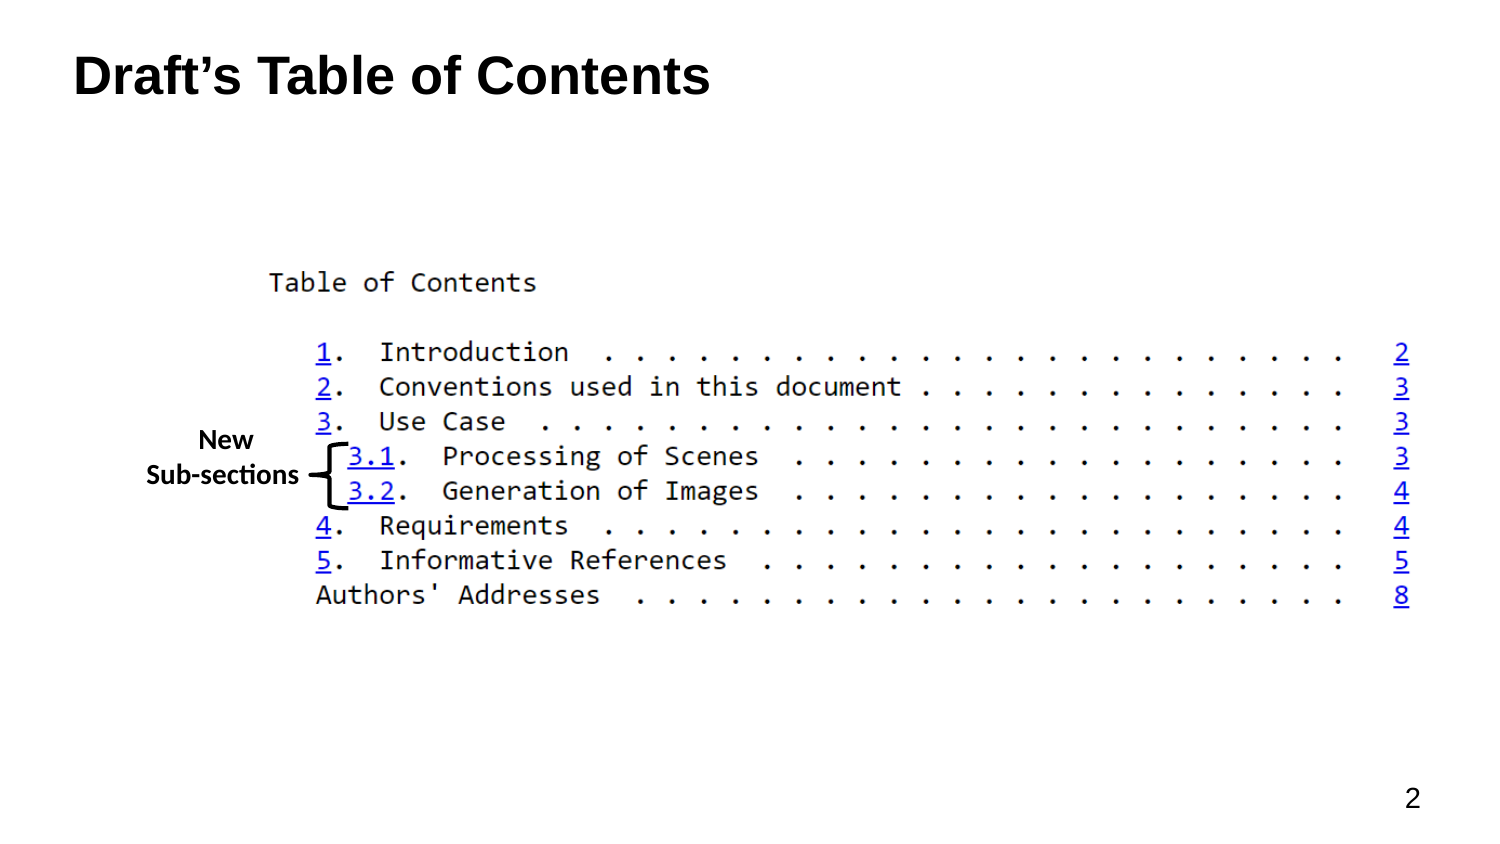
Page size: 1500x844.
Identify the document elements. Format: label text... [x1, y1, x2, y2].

text_box New Sub-sections [116, 412, 245, 498]
title Draft’s Table of Contents [58, 15, 1456, 110]
slide_number 2 [1389, 764, 1480, 830]
picture [250, 257, 1418, 617]
